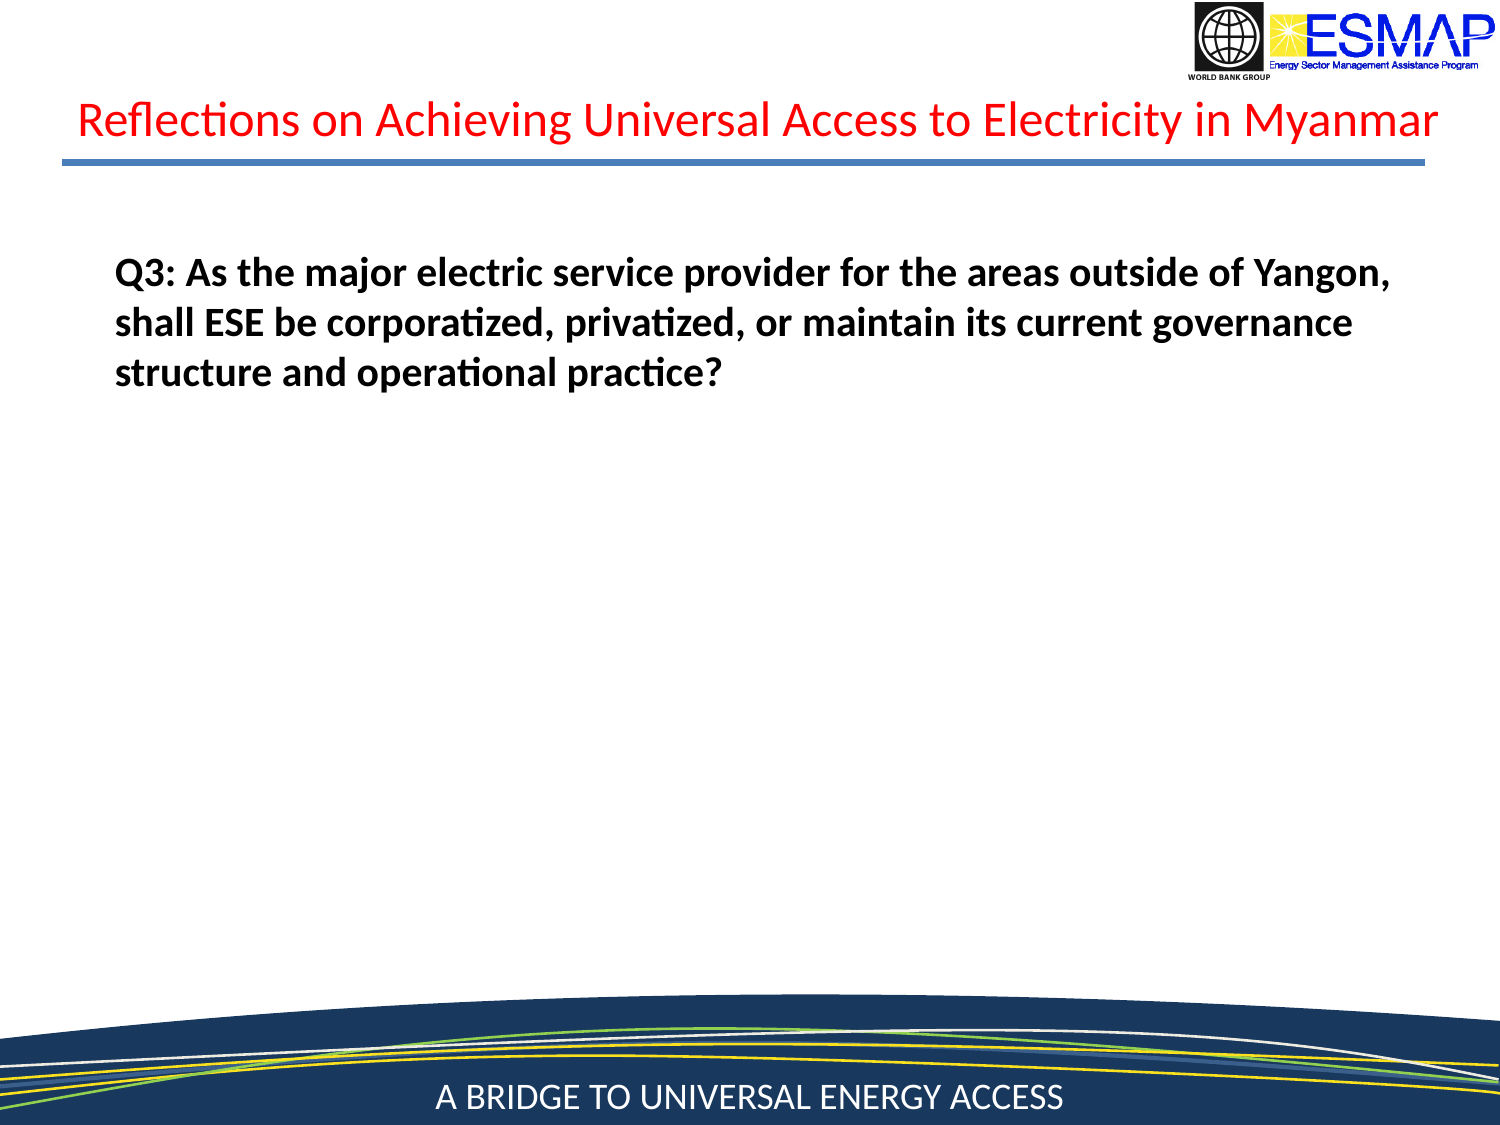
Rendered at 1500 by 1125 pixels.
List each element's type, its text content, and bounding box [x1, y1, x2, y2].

text_box [389, 1026, 852, 1045]
slide_number 3 [1074, 1042, 1425, 1103]
text_box [0, 994, 1500, 1064]
text_box [1425, 1060, 1499, 1064]
picture [1188, 1, 1499, 80]
text_box Reflections on Achieving Universal Access to Electricity in Myanmar [62, 79, 1463, 154]
text_box Q3: As the major electric service provider for the areas outside of Yangon, shall ESE be corporatized, privatized, or maintain its current governance structure and operational practice? [99, 237, 1413, 403]
text_box [10, 1028, 1285, 1064]
text_box [50, 24, 1363, 213]
text_box A Bridge to Universal Energy Access [0, 1064, 1500, 1125]
